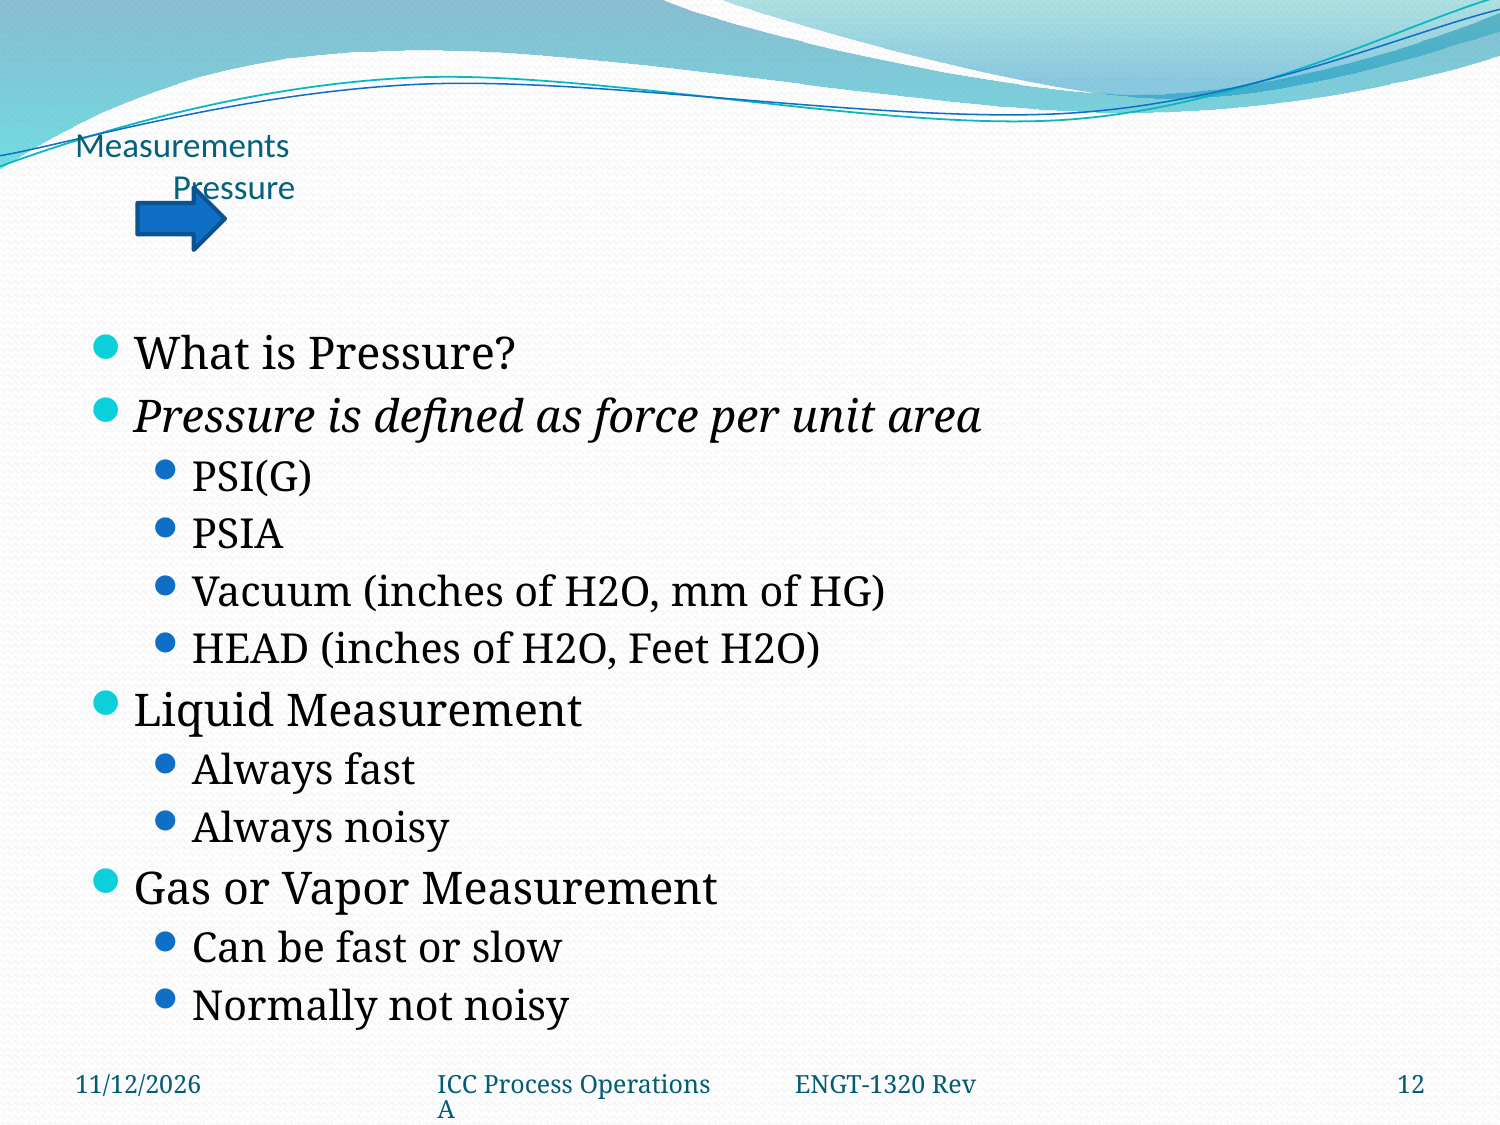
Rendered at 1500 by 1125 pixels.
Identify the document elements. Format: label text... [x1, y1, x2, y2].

footer ICC Process Operations ENGT-1320 Rev A [437, 1042, 988, 1103]
slide_number 12 [1299, 1042, 1425, 1103]
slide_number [75, 1042, 425, 1103]
text_box [135, 185, 228, 252]
list What is Pressure? Pressure is defined as force per unit area PSI(G) PSIA Vacuum (inches of H2O, mm of HG) HEAD (inches of H2O, Feet H2O) Liquid Measurement Always fast Always noisy Gas or Vapor Measurement Can be fast or slow Normally not noisy [75, 317, 1425, 1038]
title Measurements Pressure [75, 115, 1425, 250]
